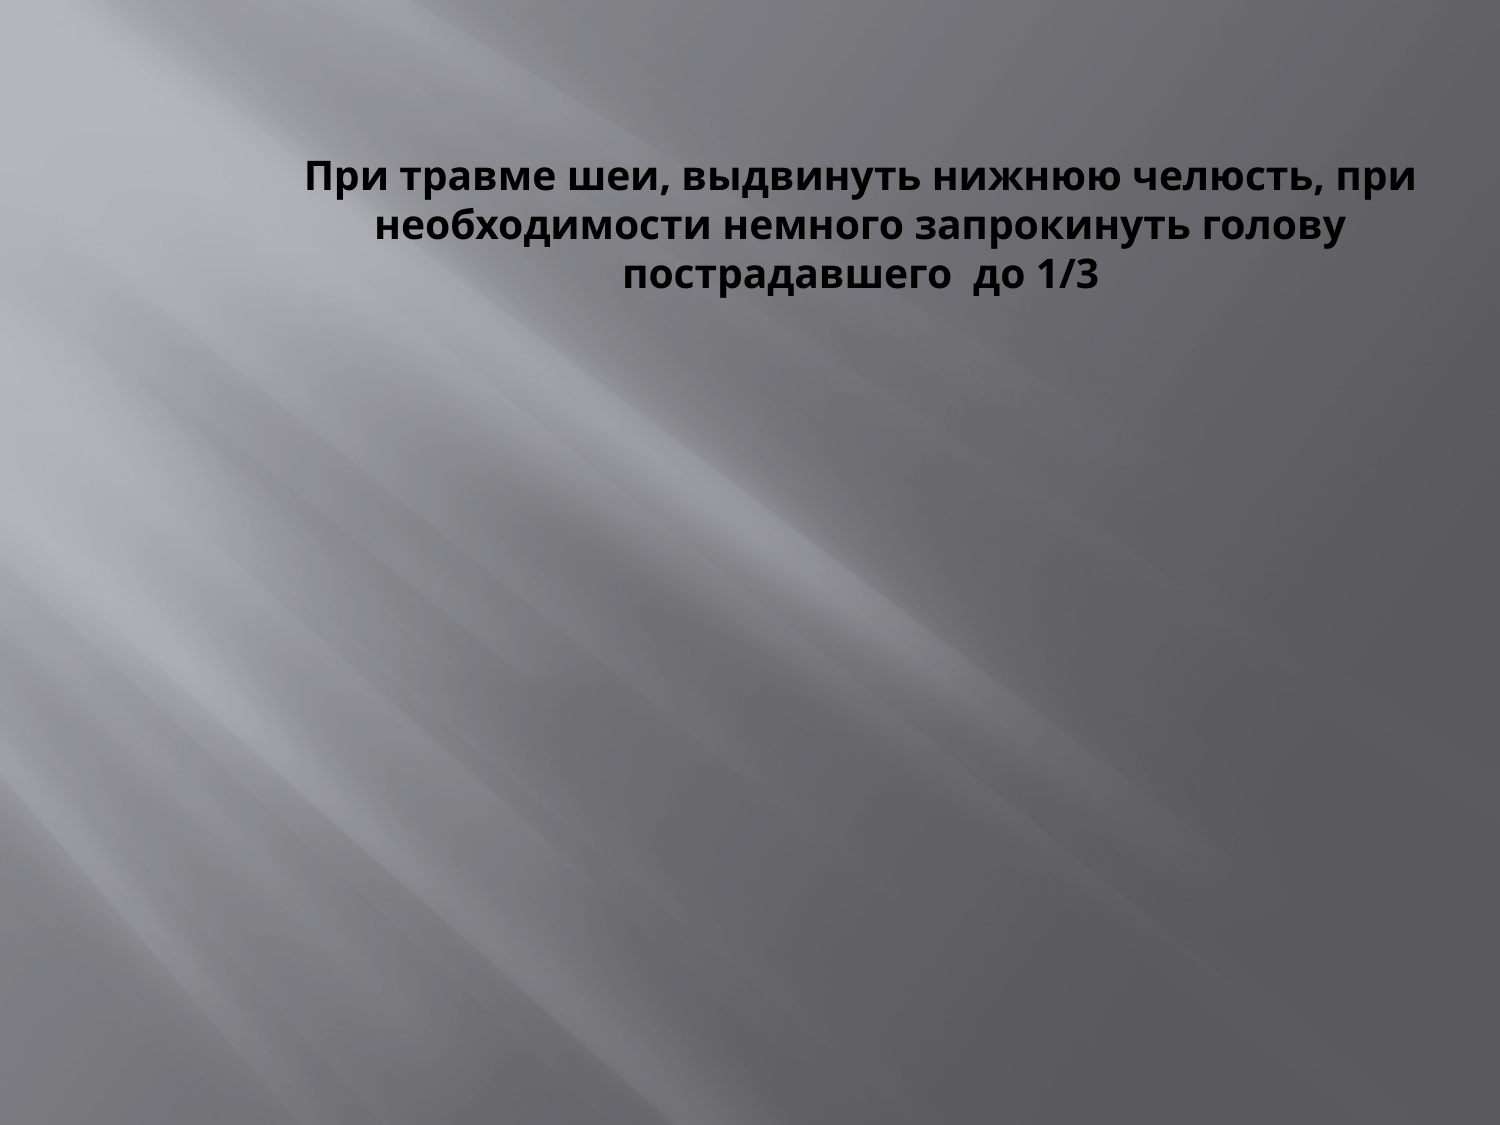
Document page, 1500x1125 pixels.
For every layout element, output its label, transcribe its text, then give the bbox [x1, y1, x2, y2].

title При травме шеи, выдвинуть нижнюю челюсть, при необходимости немного запрокинуть голову пострадавшего до 1/3 [221, 46, 1500, 305]
